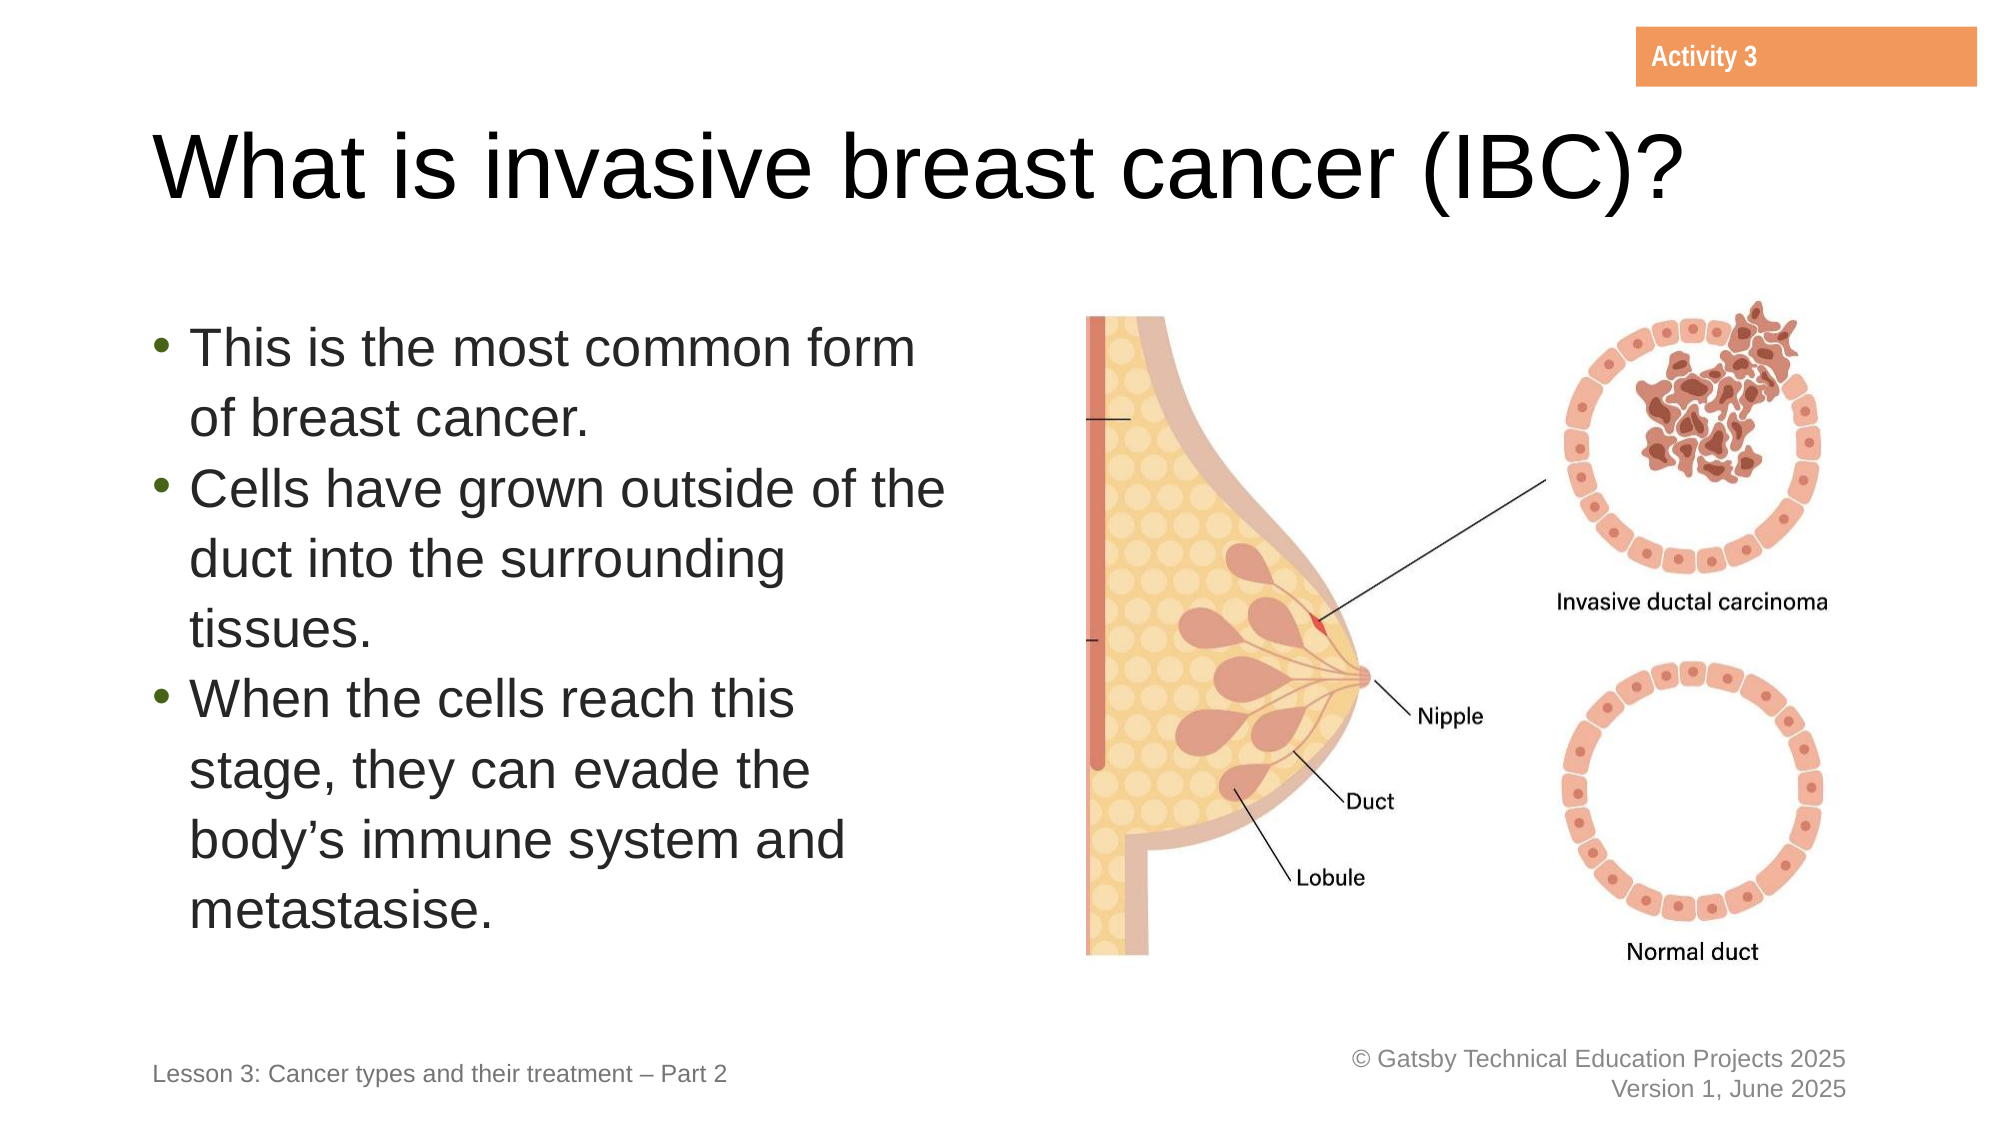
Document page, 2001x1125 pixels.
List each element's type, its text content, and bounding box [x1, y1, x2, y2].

picture [1086, 261, 1899, 1014]
title What is invasive breast cancer (IBC)? [137, 59, 1863, 278]
text_box This is the most common form of breast cancer. Cells have grown outside of the duct into the surrounding tissues. When the cells reach this stage, they can evade the body’s immune system and metastasise. [137, 299, 974, 1014]
list Activity 3 [1636, 26, 1978, 87]
